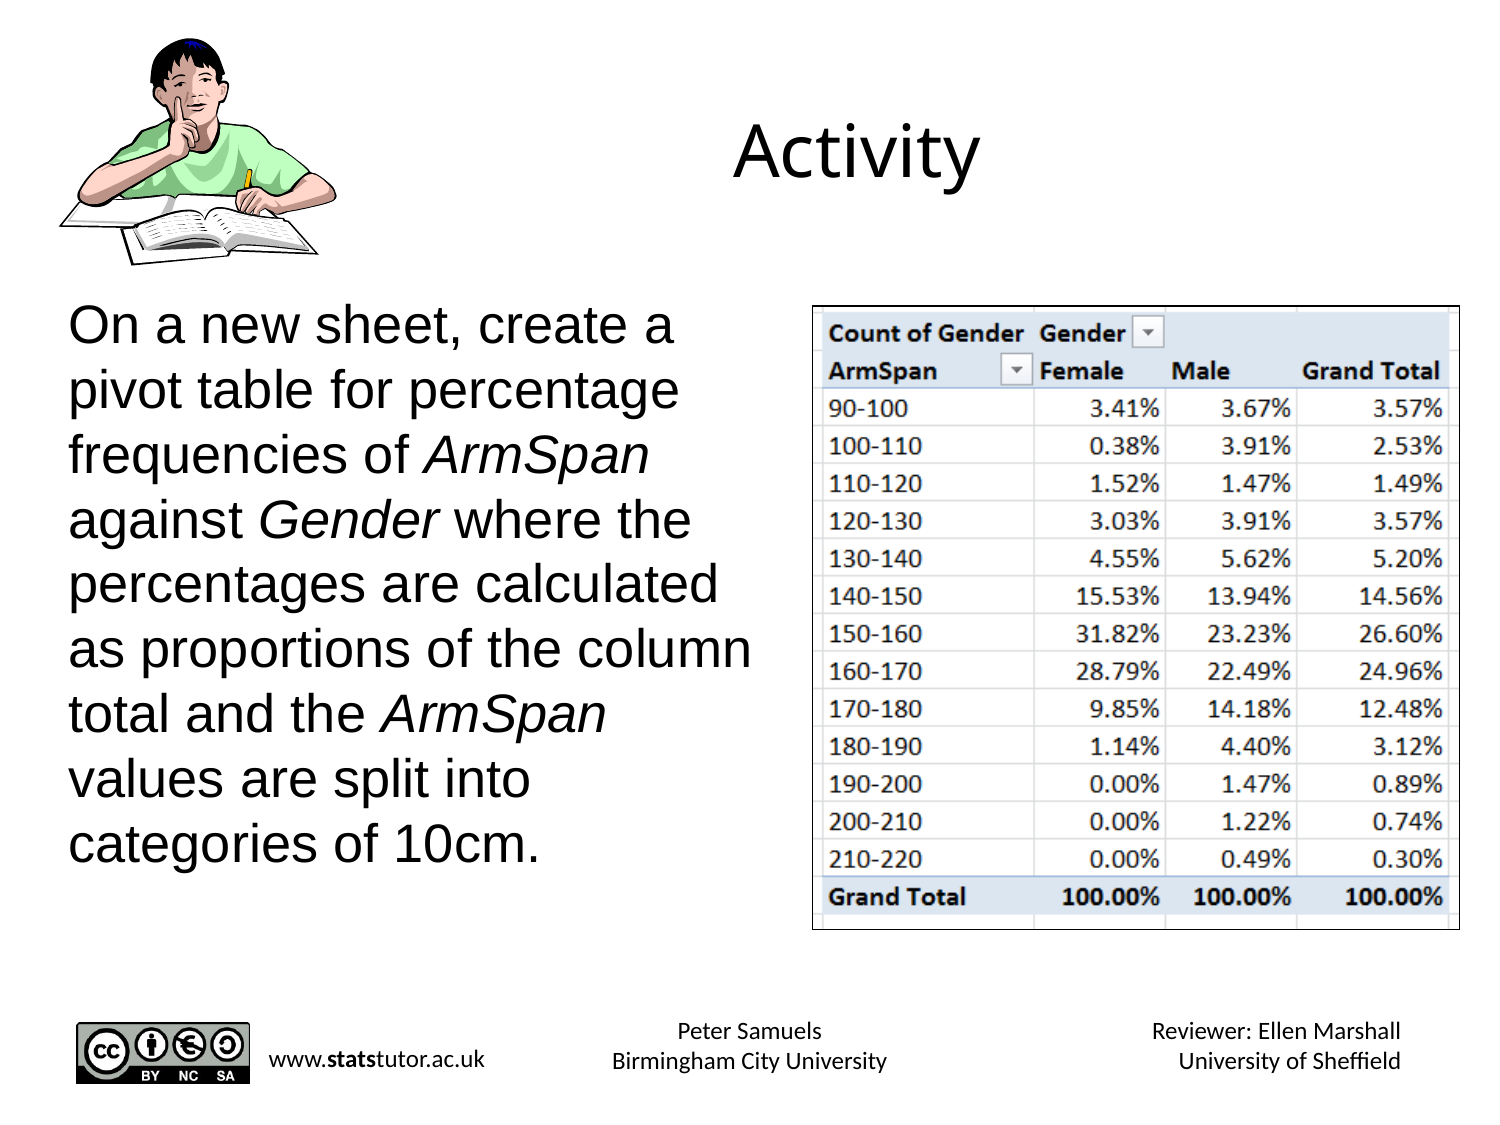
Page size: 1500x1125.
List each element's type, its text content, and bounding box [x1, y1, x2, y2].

text_box www.statstutor.ac.uk [254, 1035, 550, 1080]
text_box Peter Samuels Birmingham City University [549, 1007, 951, 1083]
title Activity [395, 96, 1319, 201]
picture [813, 306, 1459, 929]
picture [76, 1022, 251, 1084]
picture [58, 30, 346, 266]
text_box Reviewer: Ellen Marshall University of Sheffield [1038, 1007, 1417, 1083]
list On a new sheet, create a pivot table for percentage frequencies of ArmSpan against Gender where the percentages are calculated as proportions of the column total and the ArmSpan values are split into categories of 10cm. [53, 281, 786, 941]
